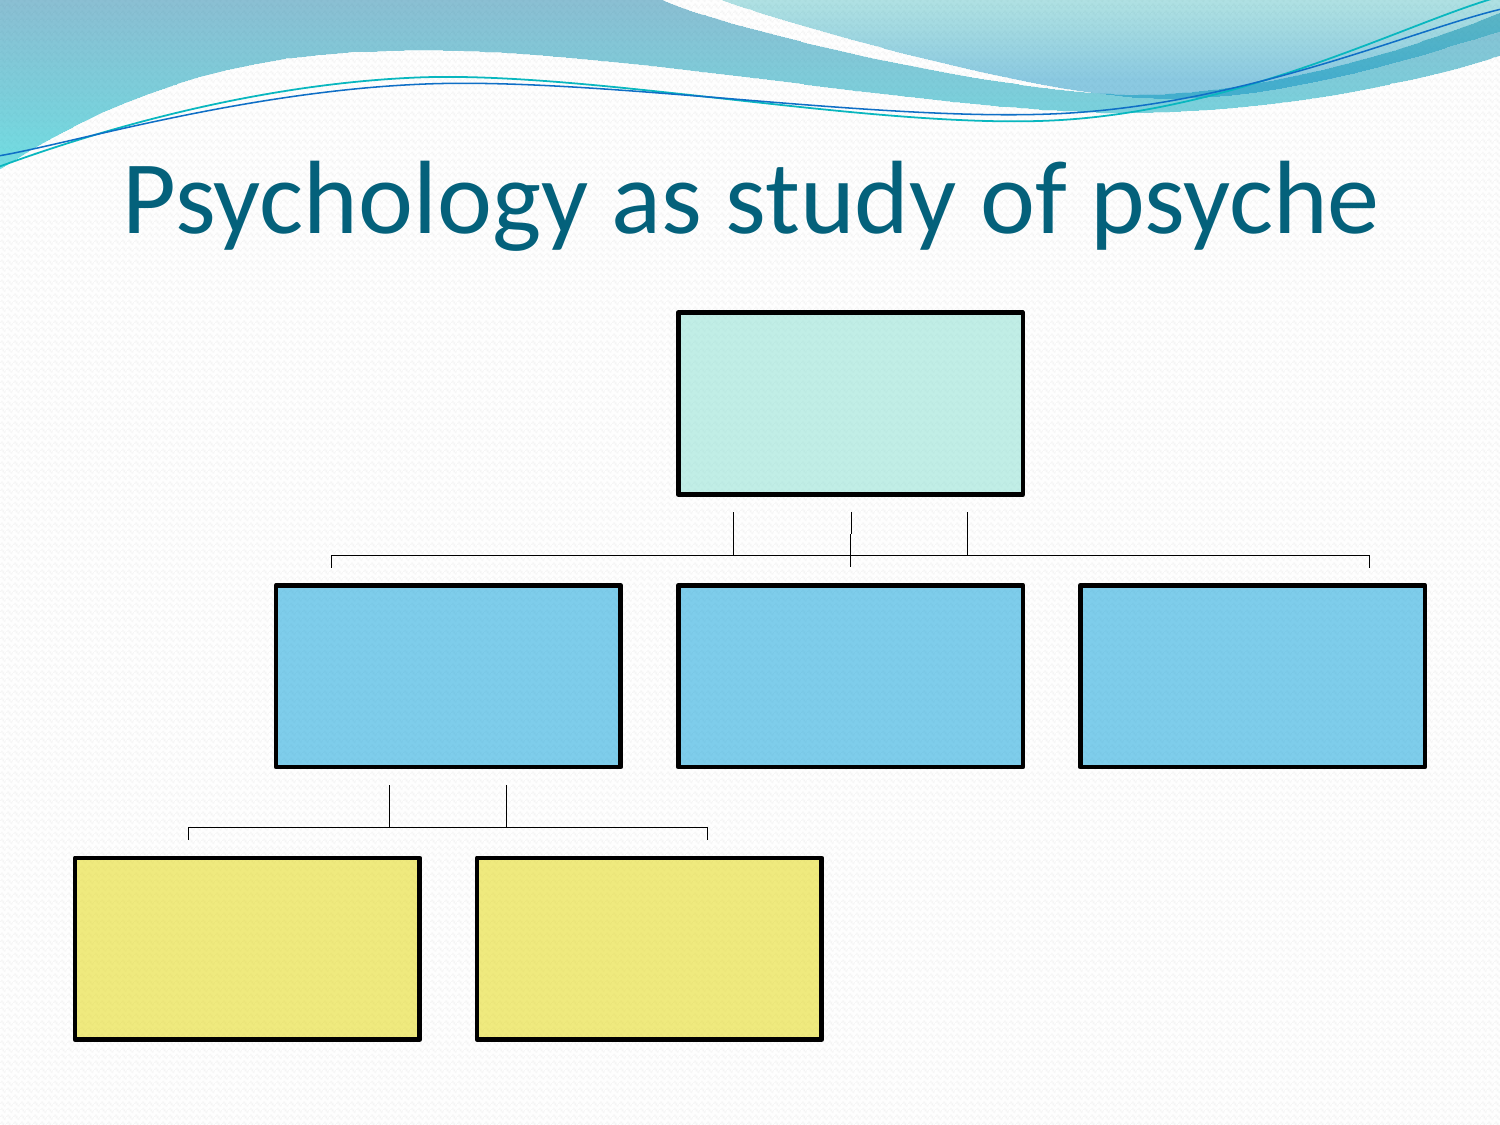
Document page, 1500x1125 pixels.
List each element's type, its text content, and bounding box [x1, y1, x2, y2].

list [74, 312, 1426, 1040]
title Psychology as study of psyche [76, 66, 1428, 255]
